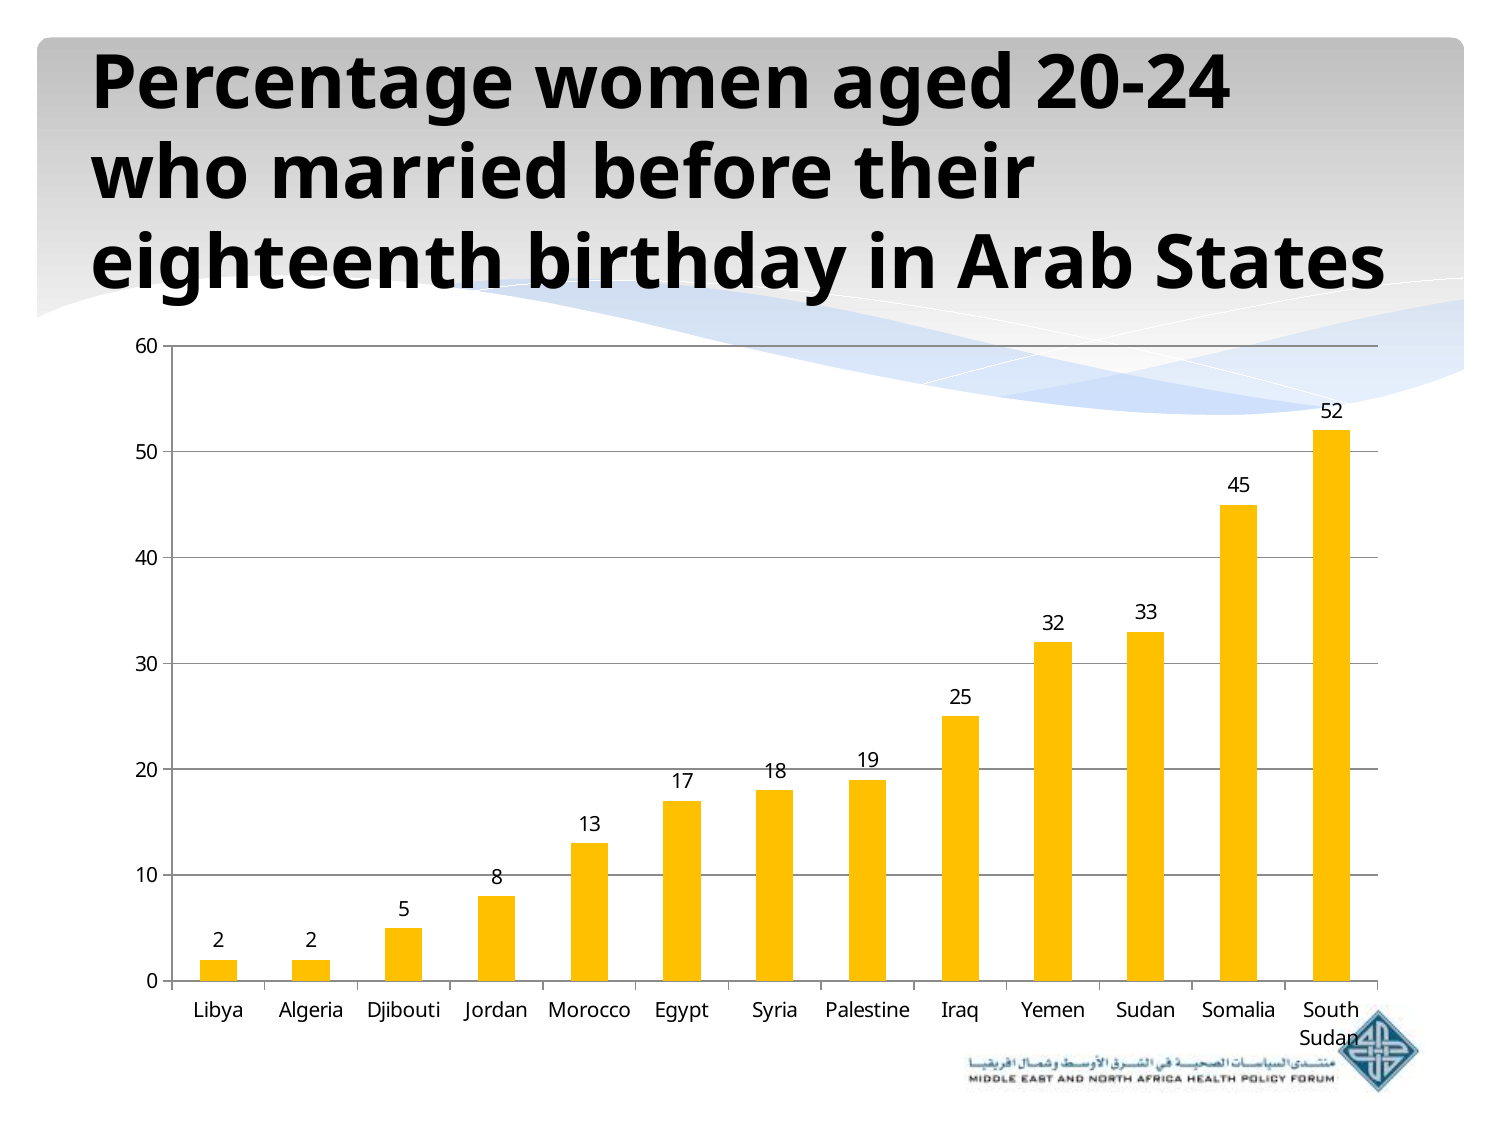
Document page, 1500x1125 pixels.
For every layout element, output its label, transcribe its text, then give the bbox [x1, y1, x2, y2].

title Percentage women aged 20-24 who married before their eighteenth birthday in Arab States [75, 111, 1425, 317]
chart [109, 316, 1404, 1068]
picture [964, 1004, 1425, 1099]
